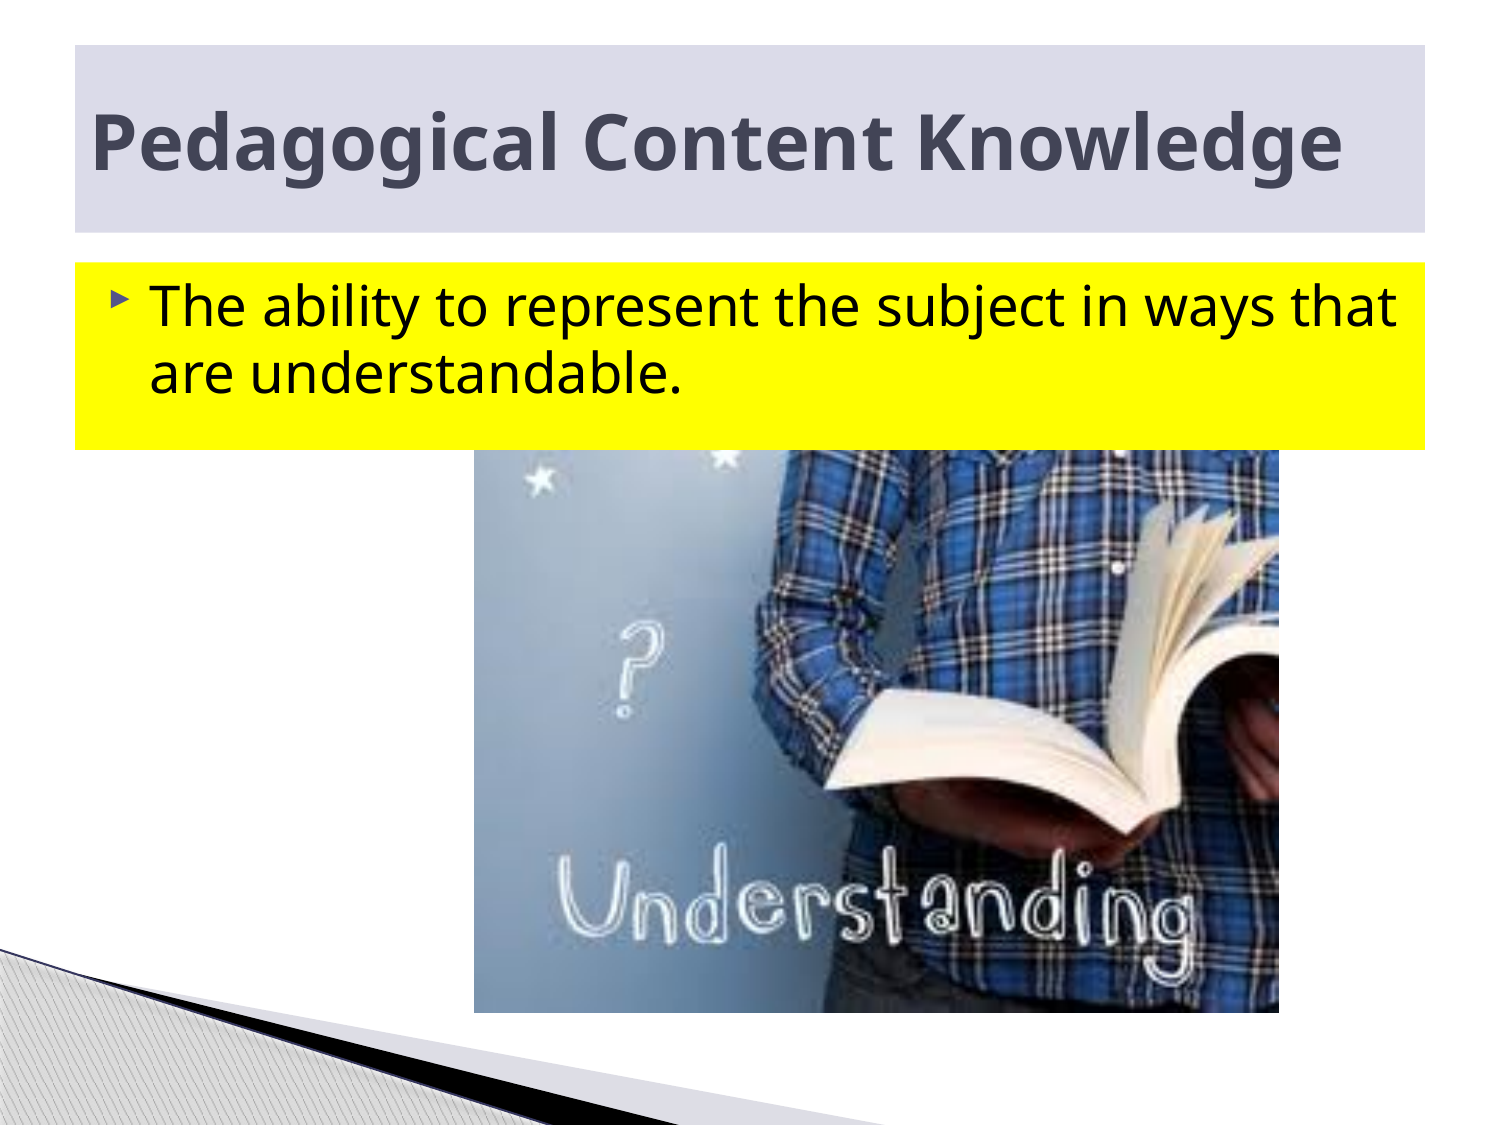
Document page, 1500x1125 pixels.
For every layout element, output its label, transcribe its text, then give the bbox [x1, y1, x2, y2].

title Pedagogical Content Knowledge [75, 45, 1425, 233]
list The ability to represent the subject in ways that are understandable. [75, 262, 1425, 450]
picture [474, 399, 1279, 1013]
